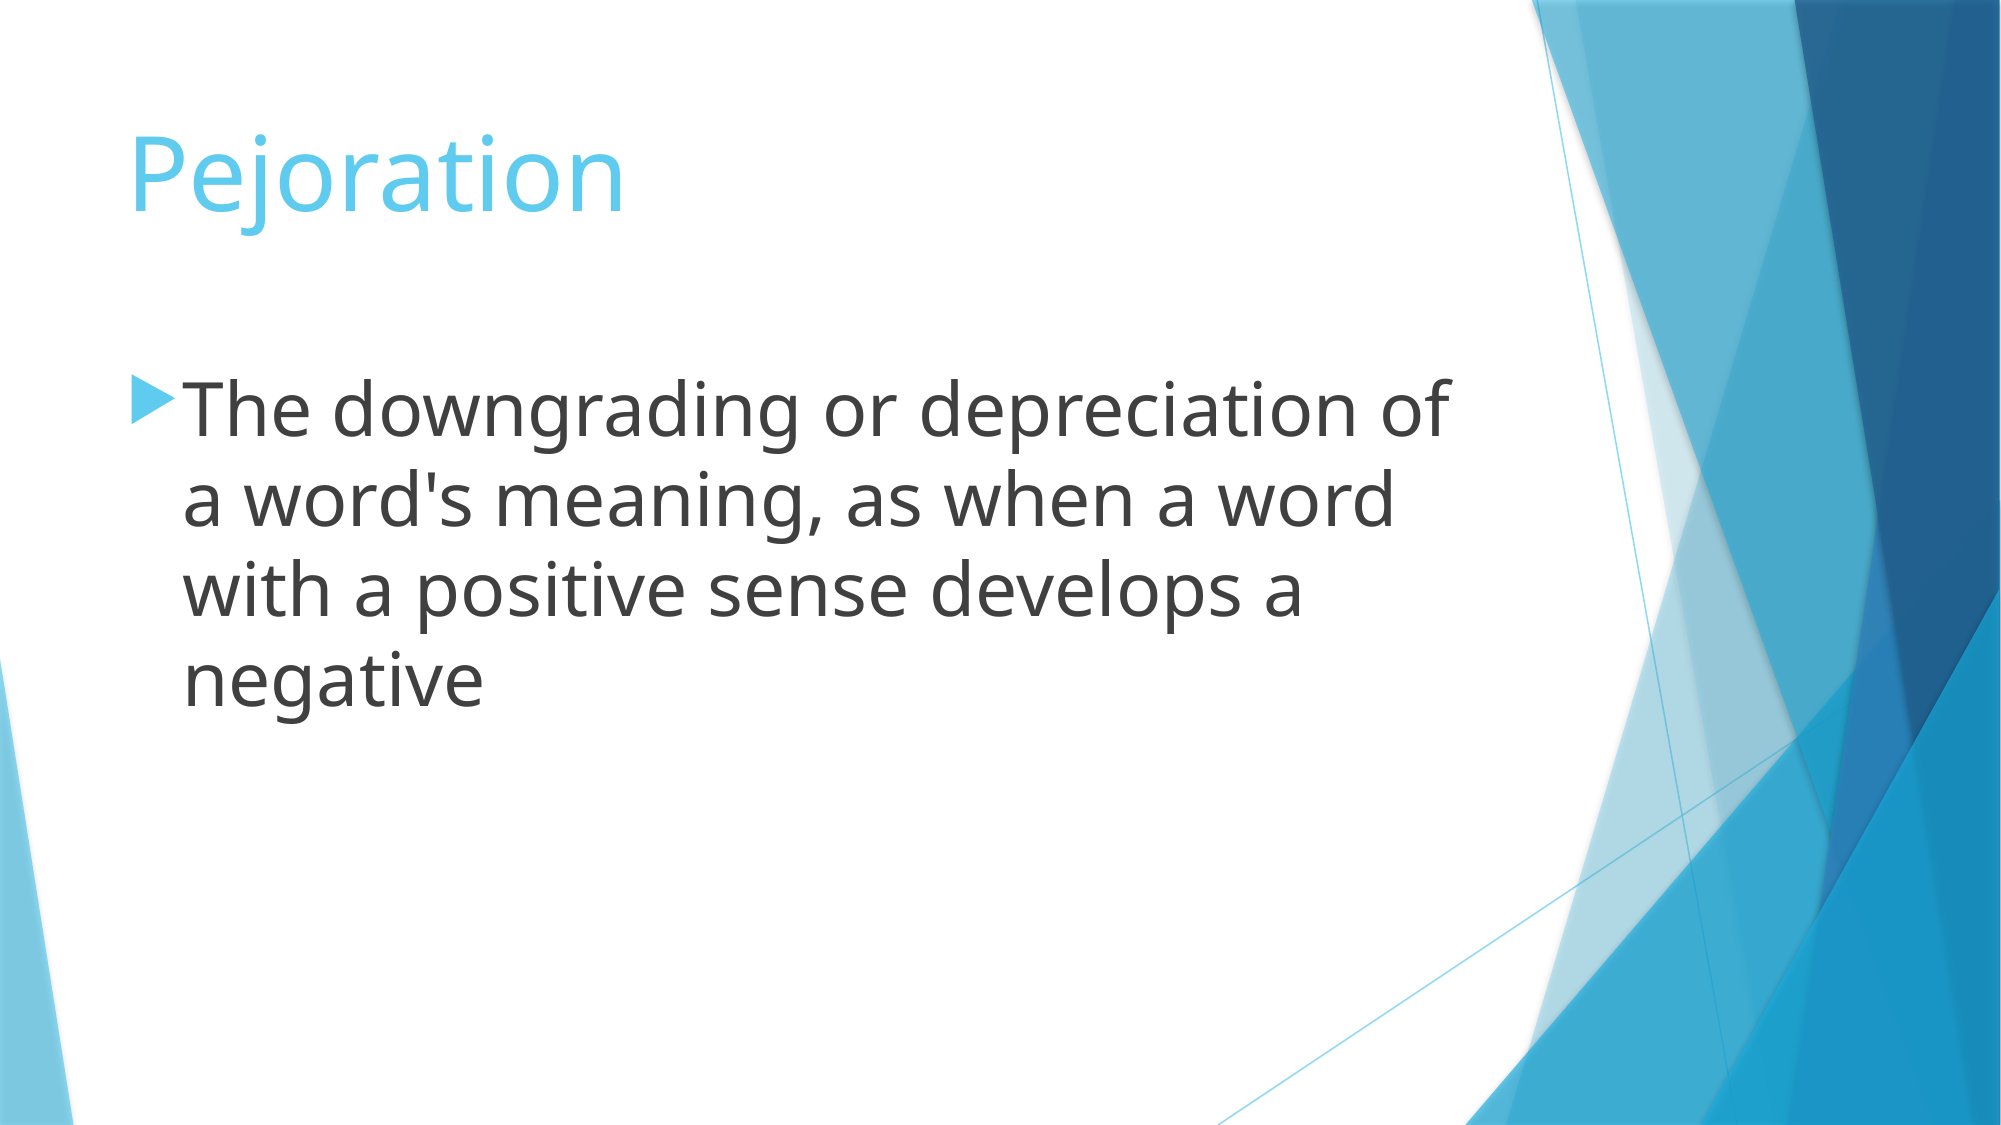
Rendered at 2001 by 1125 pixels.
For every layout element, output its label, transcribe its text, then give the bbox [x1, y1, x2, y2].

list The downgrading or depreciation of a word's meaning, as when a word with a positive sense develops a negative [111, 354, 1522, 992]
title Pejoration [111, 99, 1522, 317]
